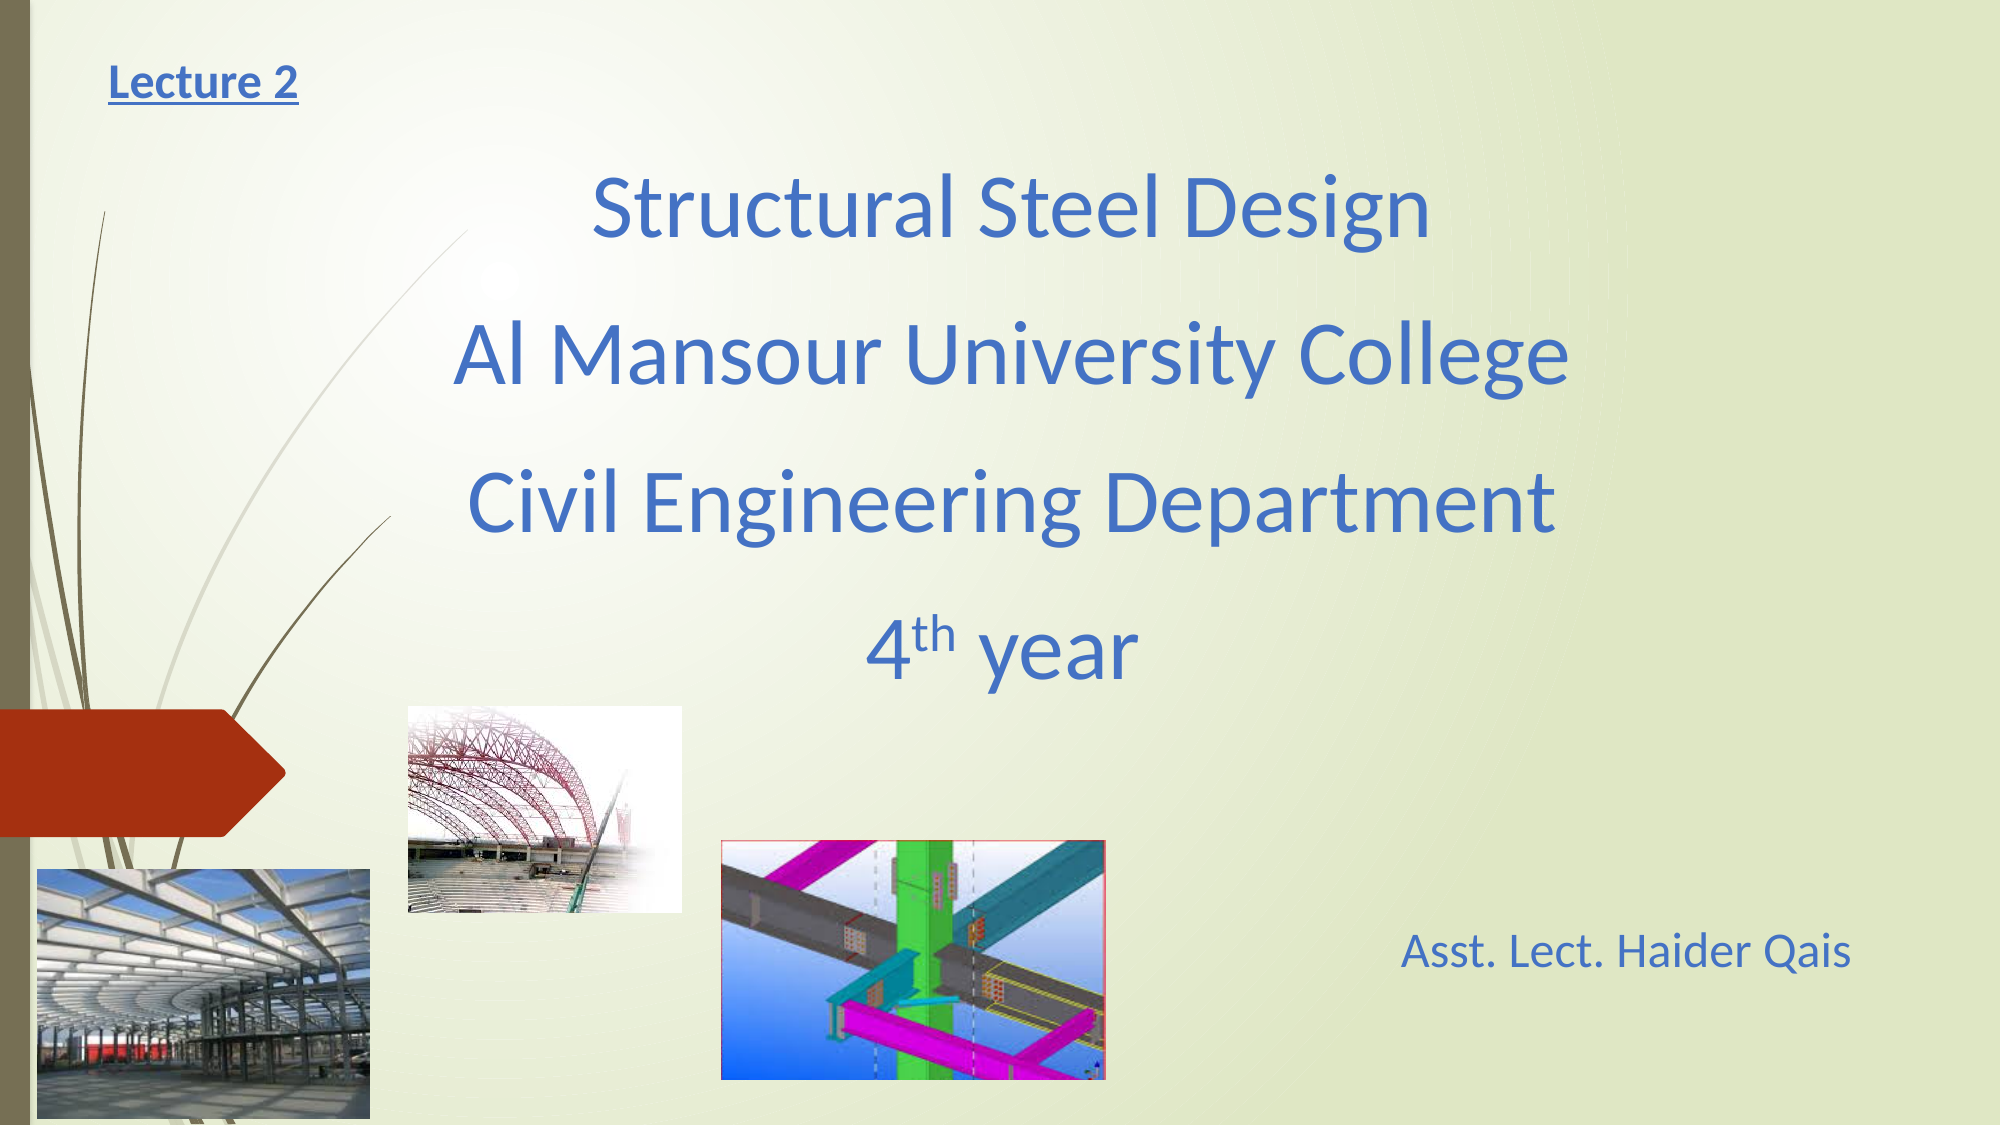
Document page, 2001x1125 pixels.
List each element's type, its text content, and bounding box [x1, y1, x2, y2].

picture [407, 706, 682, 913]
text_box Asst. Lect. Haider Qais [1385, 901, 1867, 986]
text_box Lecture 2 [93, 32, 314, 117]
picture [720, 840, 1108, 1080]
text_box Structural Steel Design Al Mansour University College Civil Engineering Department 4th year [427, 121, 1600, 705]
picture [37, 869, 370, 1119]
